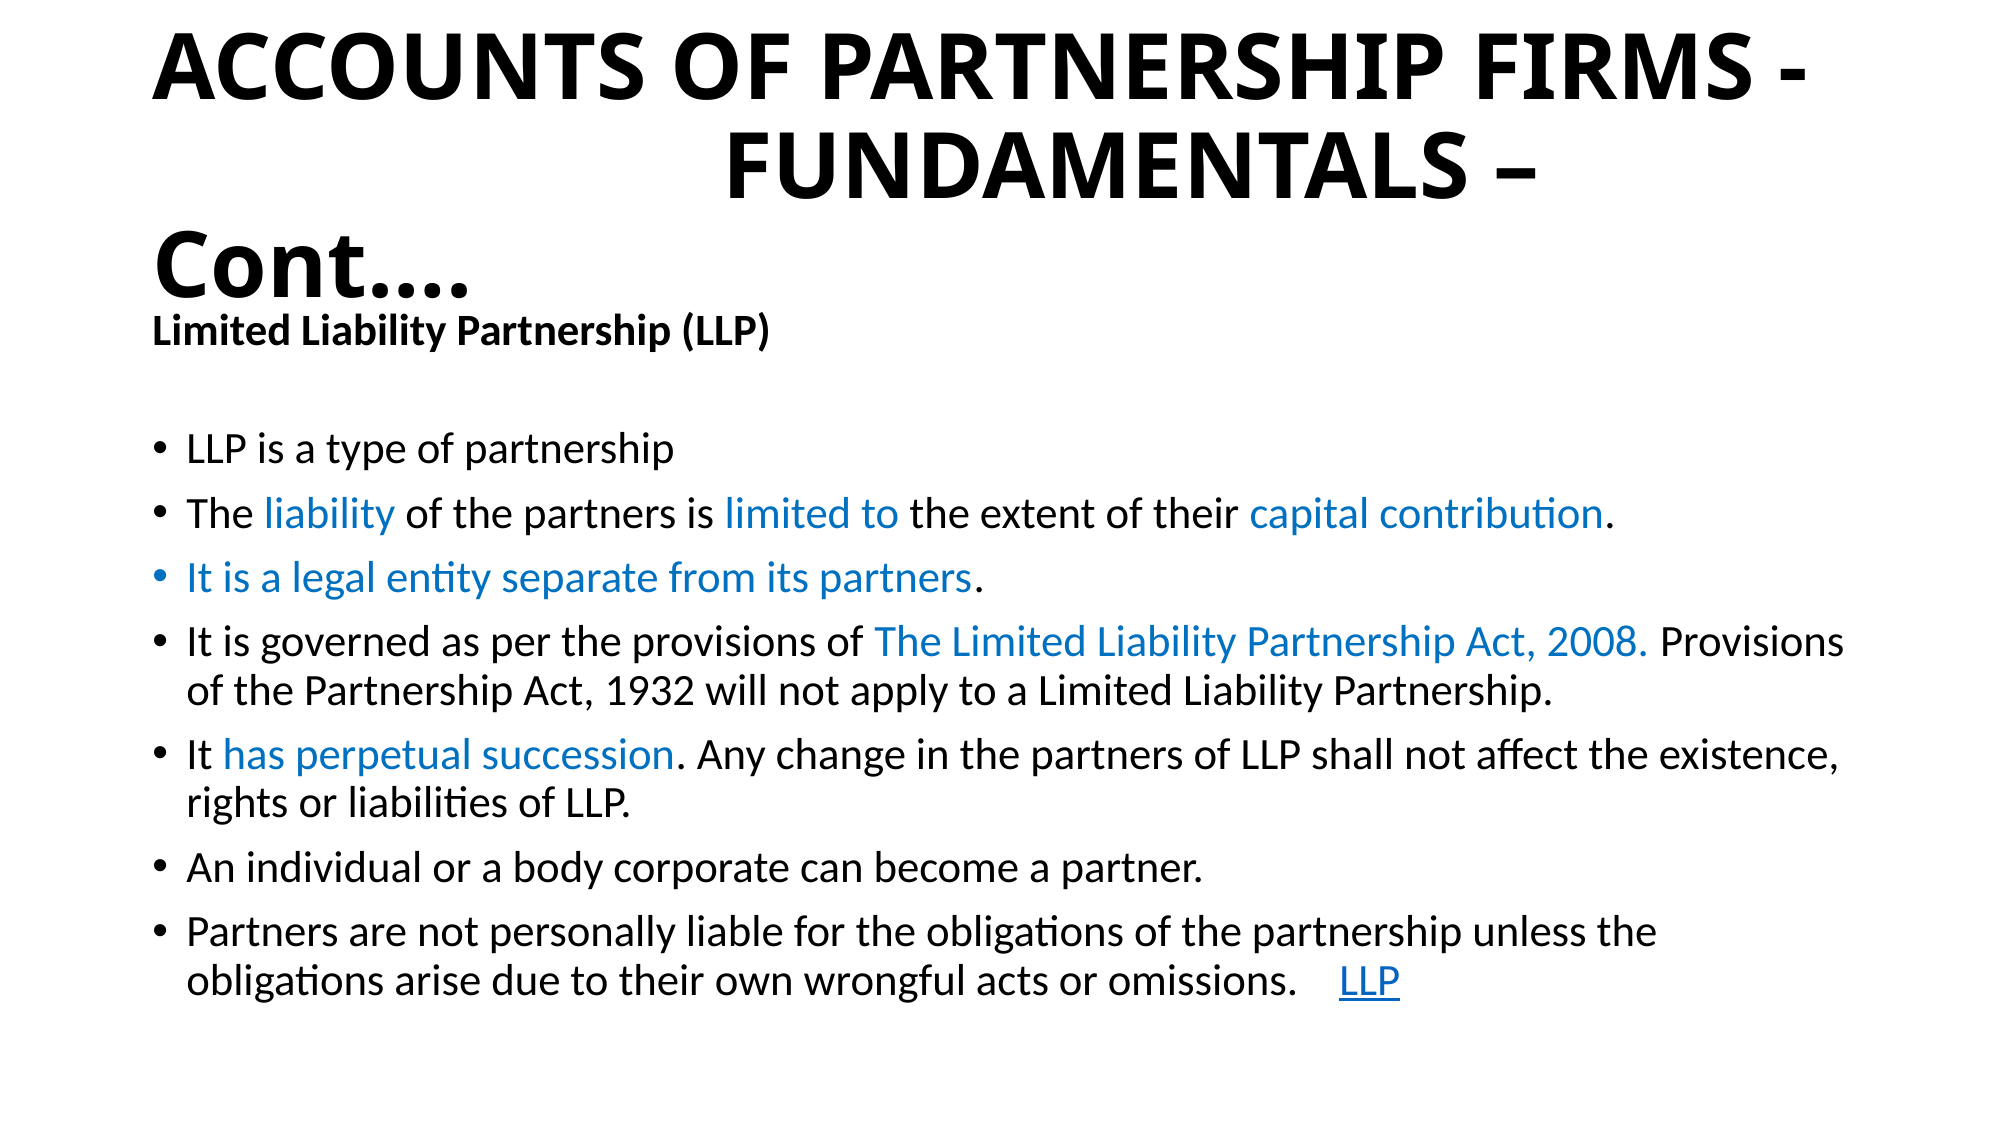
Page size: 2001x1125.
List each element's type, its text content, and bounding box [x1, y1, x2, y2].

list Limited Liability Partnership (LLP) LLP is a type of partnership The liability of the partners is limited to the extent of their capital contribution. It is a legal entity separate from its partners. It is governed as per the provisions of The Limited Liability Partnership Act, 2008. Provisions of the Partnership Act, 1932 will not apply to a Limited Liability Partnership. It has perpetual succession. Any change in the partners of LLP shall not affect the existence, rights or liabilities of LLP. An individual or a body corporate can become a partner. Partners are not personally liable for the obligations of the partnership unless the obligations arise due to their own wrongful acts or omissions. LLP [137, 299, 1863, 1014]
title ACCOUNTS OF PARTNERSHIP FIRMS - FUNDAMENTALS – Cont…. [137, 59, 1863, 278]
